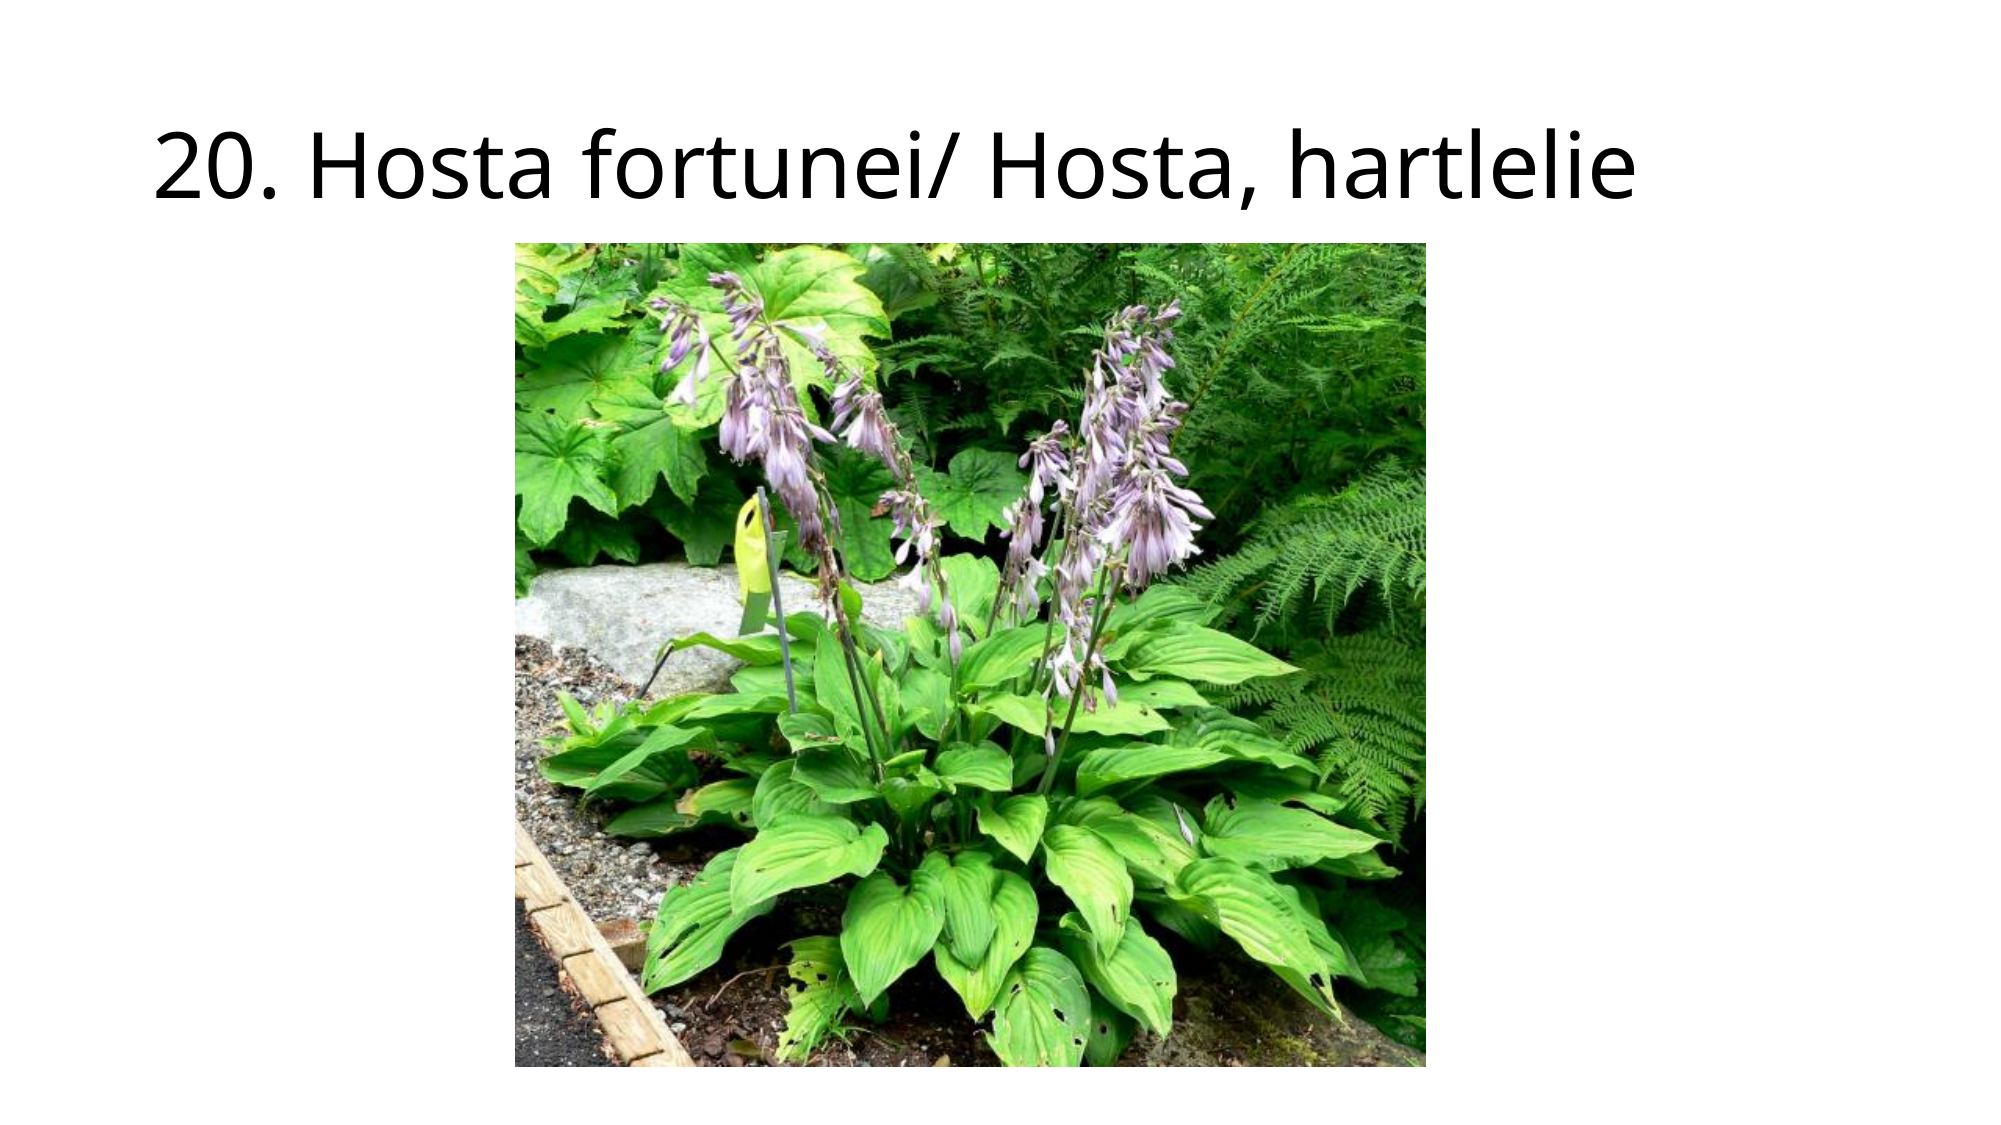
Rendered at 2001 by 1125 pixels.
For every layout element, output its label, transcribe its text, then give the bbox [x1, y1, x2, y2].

title 20. Hosta fortunei/ Hosta, hartlelie [137, 59, 1863, 278]
picture [515, 243, 1426, 1067]
